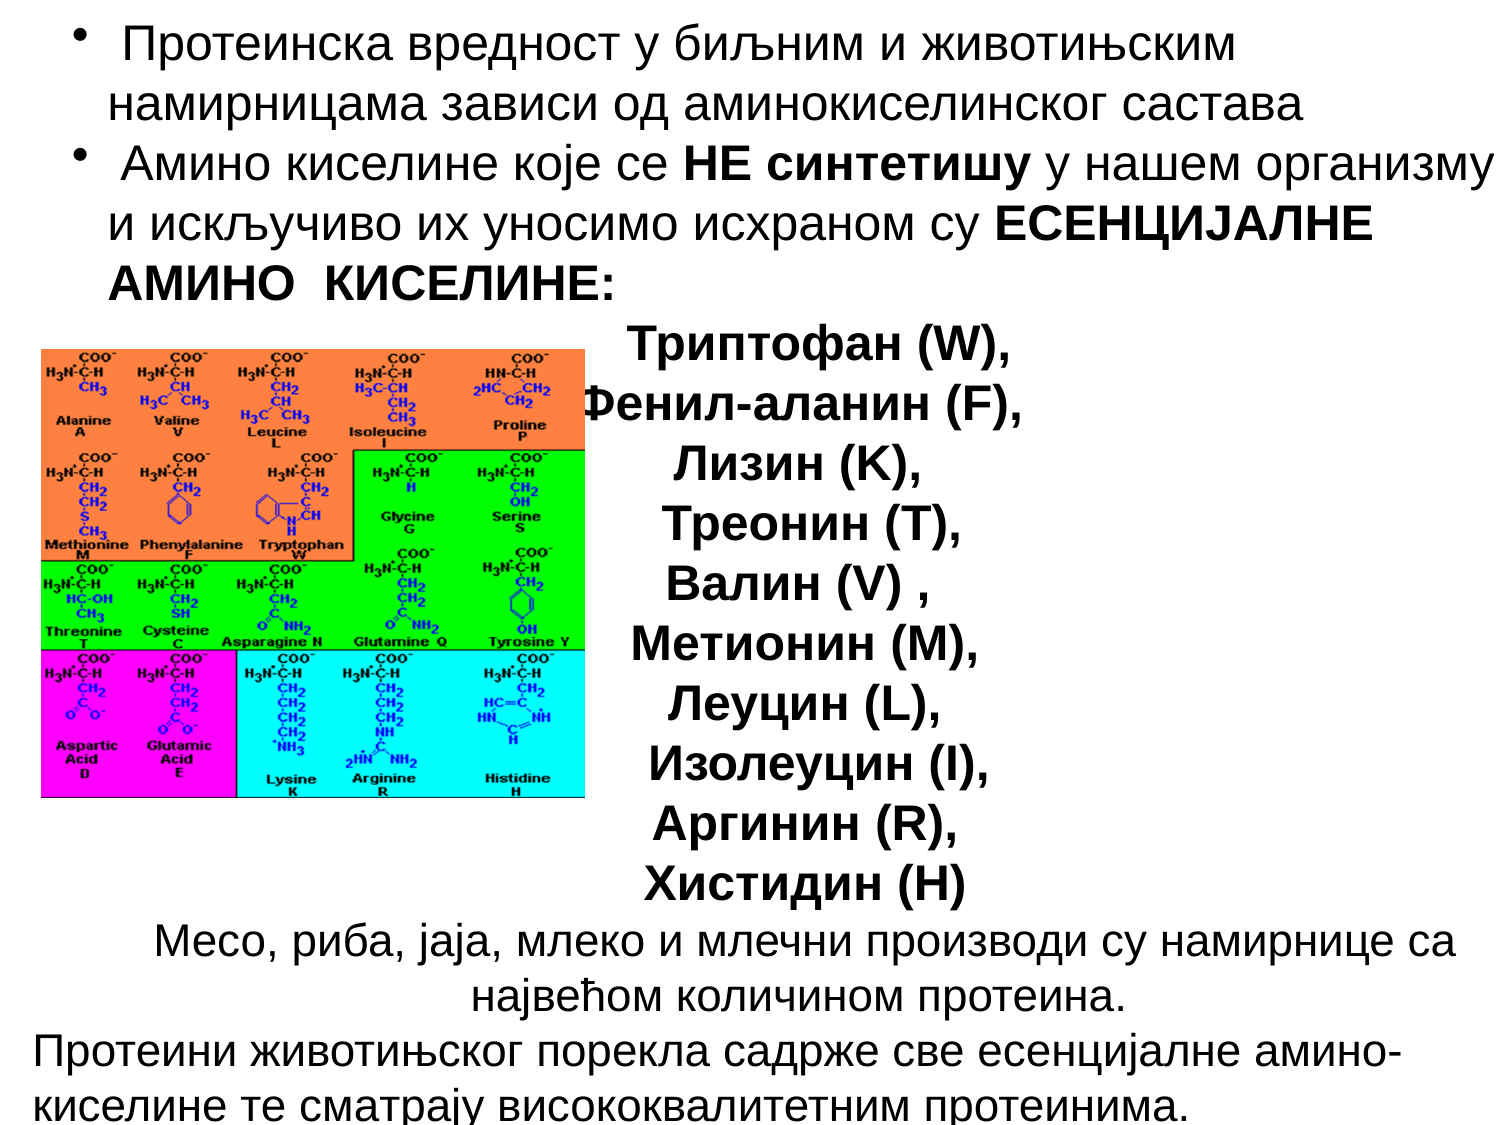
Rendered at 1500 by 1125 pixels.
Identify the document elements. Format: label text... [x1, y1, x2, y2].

picture [41, 349, 585, 798]
text_box Протеинска вредност у биљним и животињским намирницама зависи од аминокиселинског састава Амино киселине које се НЕ синтетишу у нашем организму и искључиво их уносимо исхраном су ЕСЕНЦИЈАЛНЕ АМИНО КИСЕЛИНЕ: Триптофан (W), Фенил-аланин (F), Лизин (K), Треонин (T), Валин (V) , Метионин (M), Леуцин (L), Изолеуцин (I), Аргинин (R), Хистидин (H) Месо, риба, јаја, млеко и млечни производи су намирнице са највећом количином протеина. Протеини животињског порекла садрже све есенцијалне амино-киселине те сматрају висококвалитетним протеинима. [17, 3, 1500, 1125]
